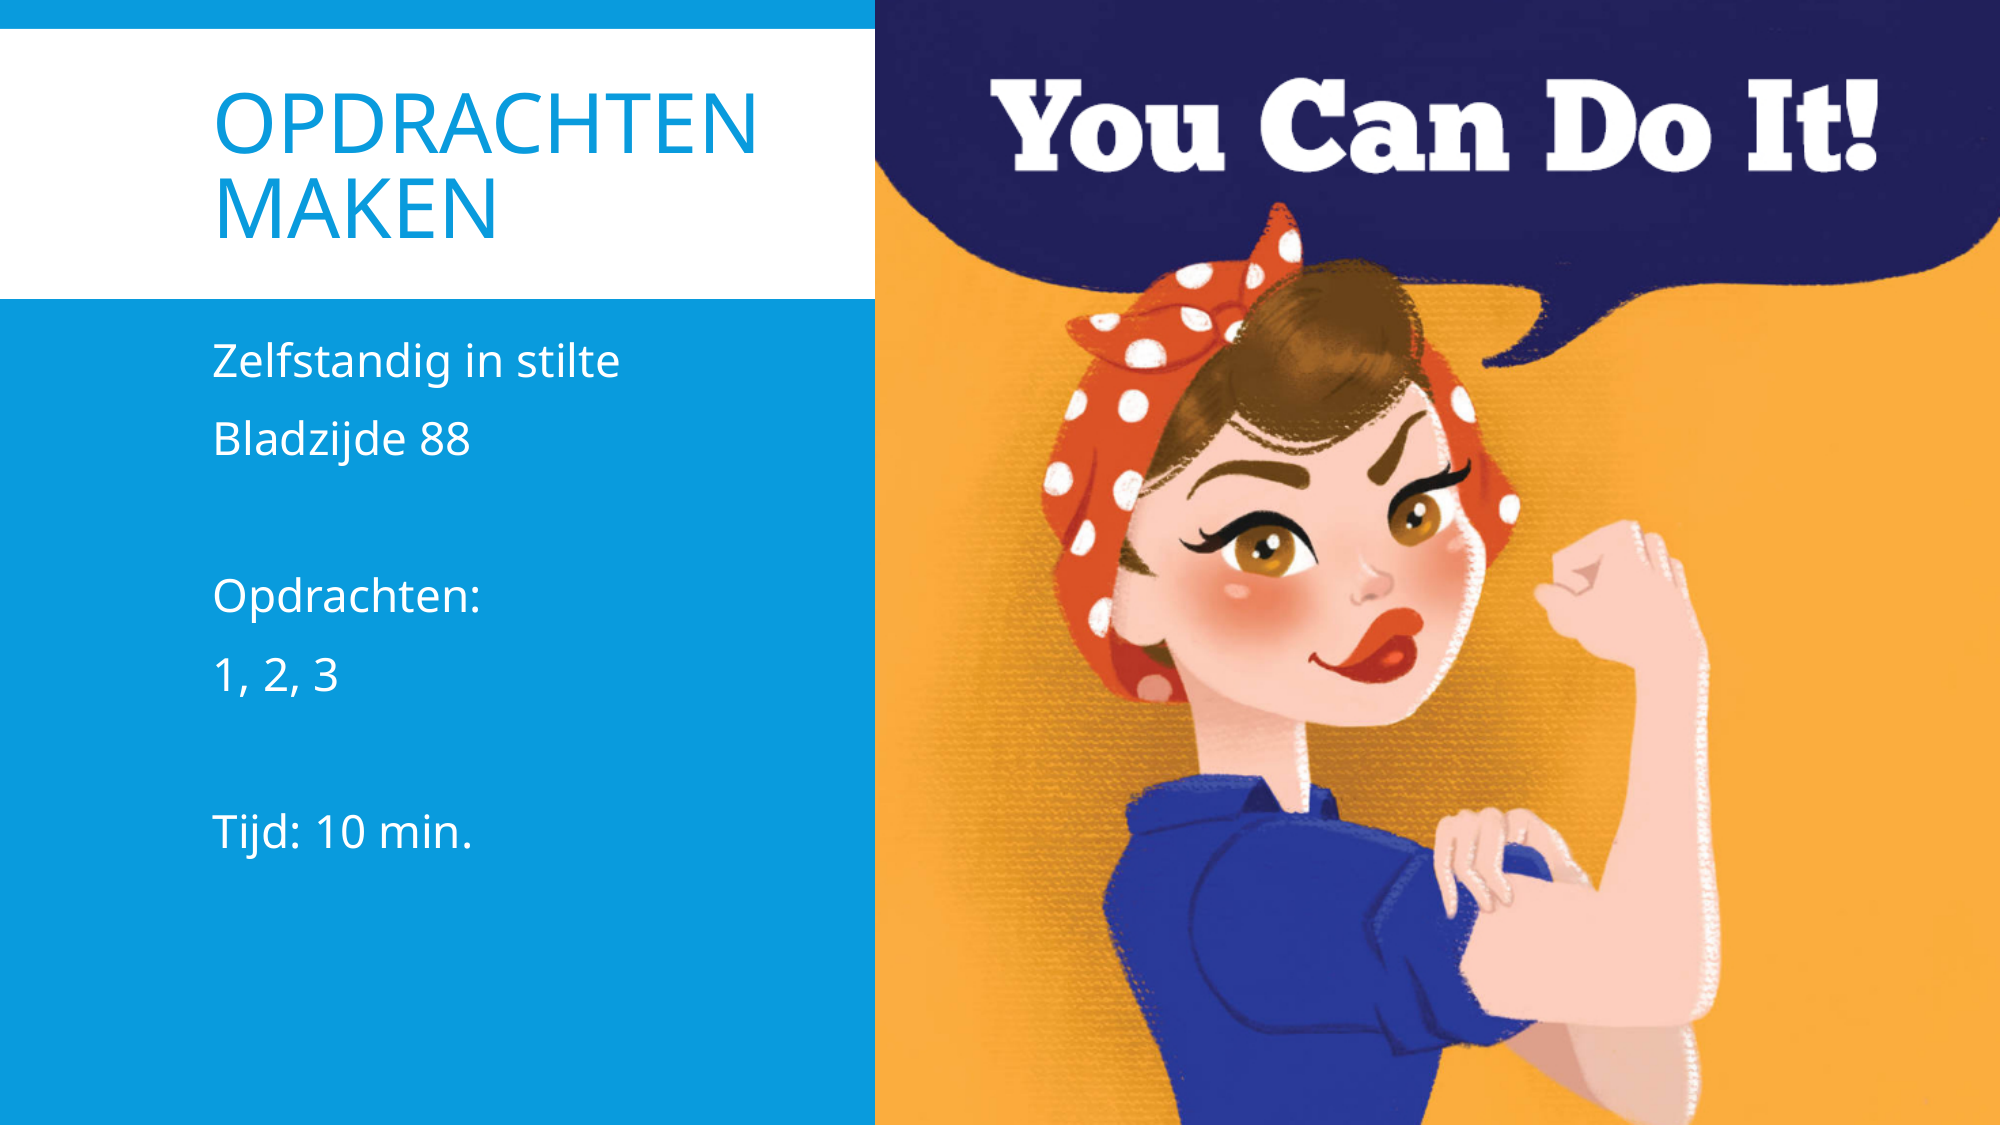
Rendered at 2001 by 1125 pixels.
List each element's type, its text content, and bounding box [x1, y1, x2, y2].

picture [874, 0, 2000, 1125]
title Opdrachten maken [197, 46, 866, 295]
list Zelfstandig in stilte Bladzijde 88 Opdrachten: 1, 2, 3 Tijd: 10 min. [197, 329, 866, 1020]
